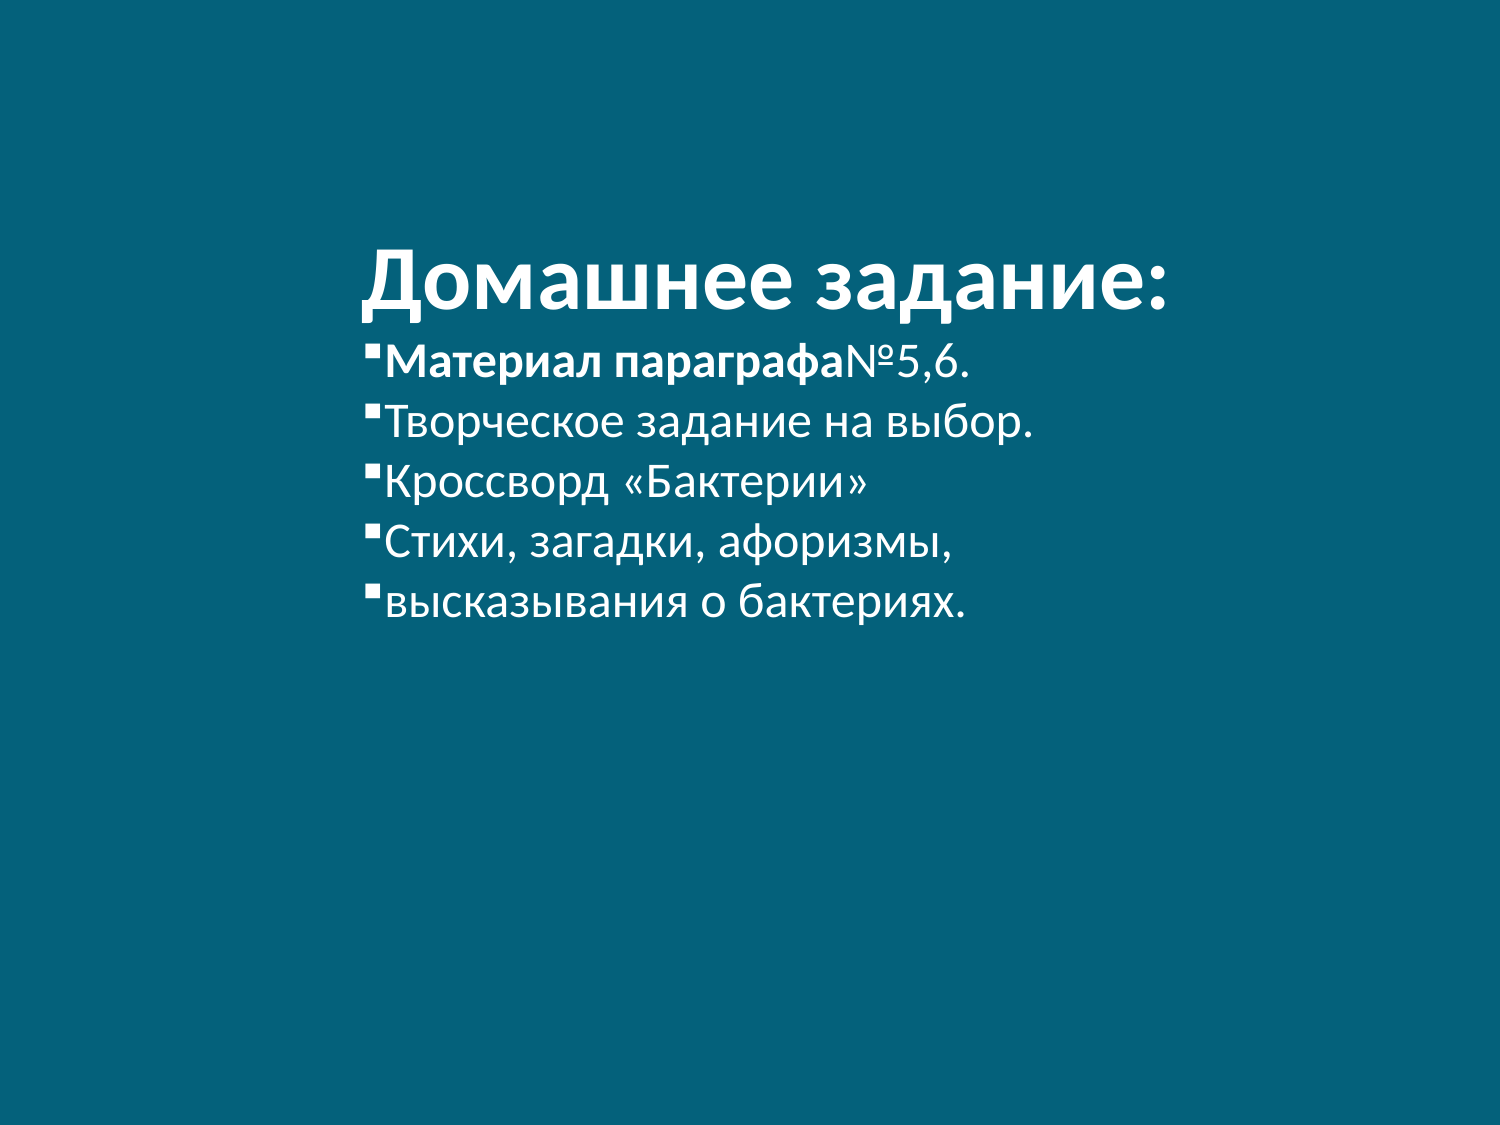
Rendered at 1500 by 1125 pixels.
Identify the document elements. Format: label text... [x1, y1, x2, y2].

text_box Домашнее задание: Материал параграфа№5,6. Творческое задание на выбор. Кроссворд «Бактерии» Стихи, загадки, афоризмы, высказывания о бактериях. [346, 210, 1187, 636]
